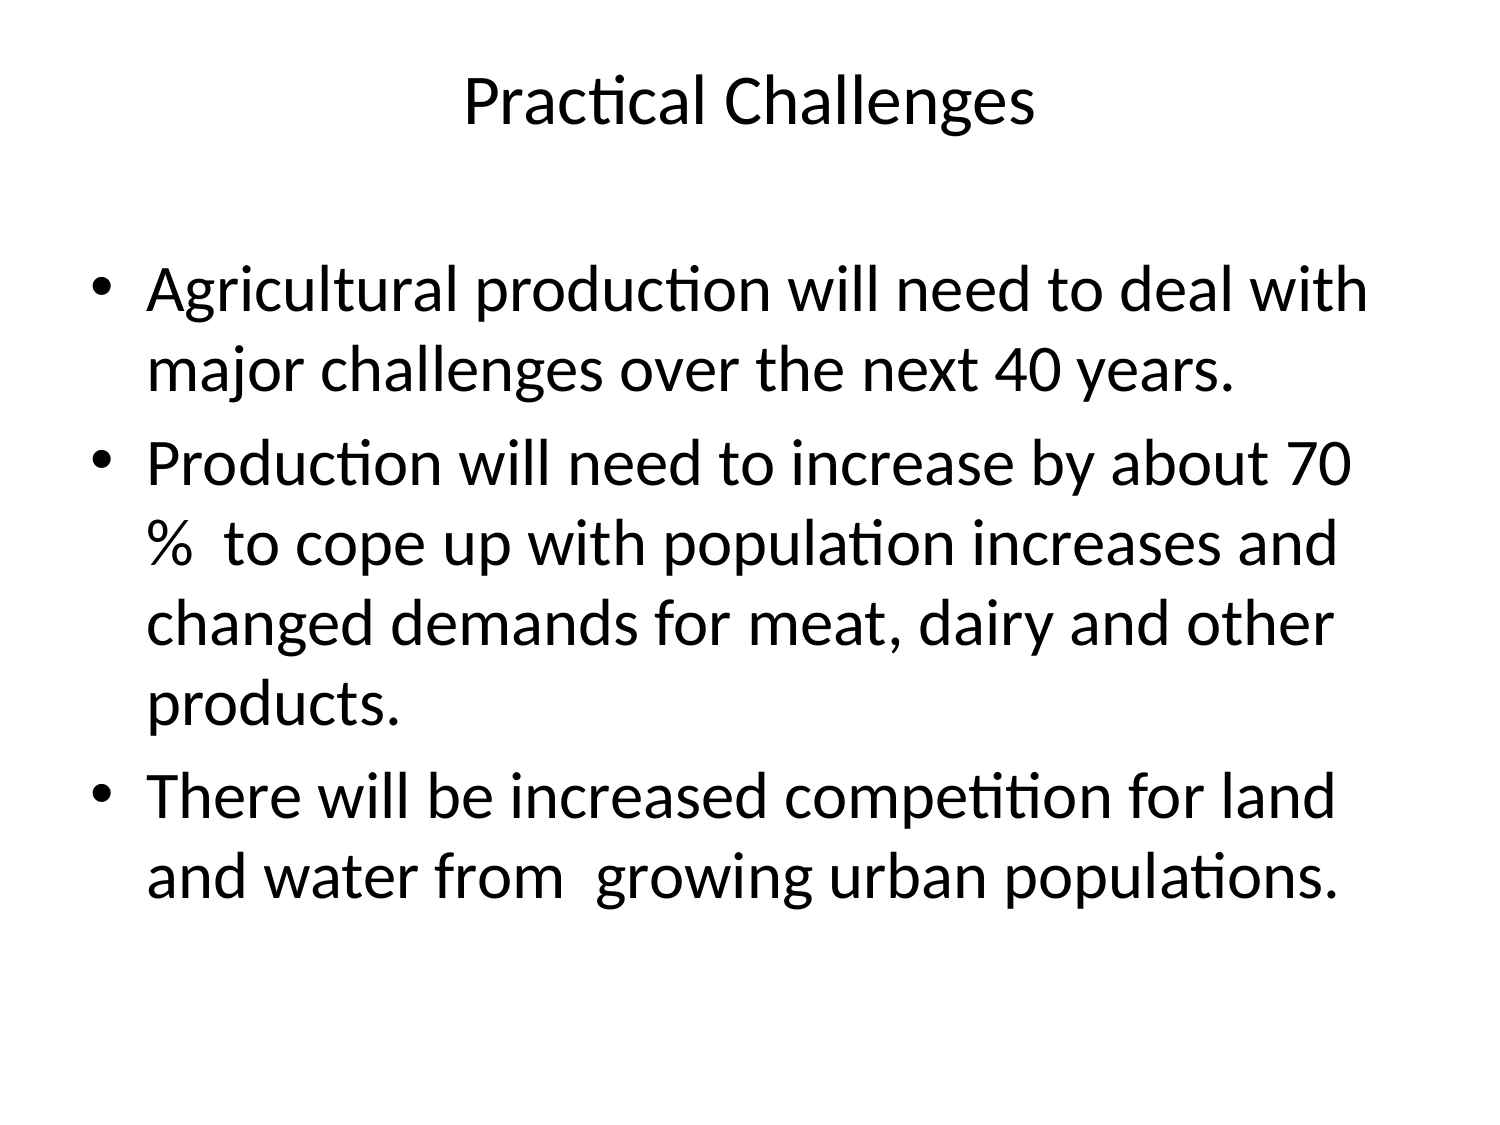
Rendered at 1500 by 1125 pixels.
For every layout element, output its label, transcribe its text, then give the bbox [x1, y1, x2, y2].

title Practical Challenges [75, 45, 1425, 233]
list Agricultural production will need to deal with major challenges over the next 40 years. Production will need to increase by about 70 % to cope up with population increases and changed demands for meat, dairy and other products. There will be increased competition for land and water from growing urban populations. [75, 237, 1425, 1005]
